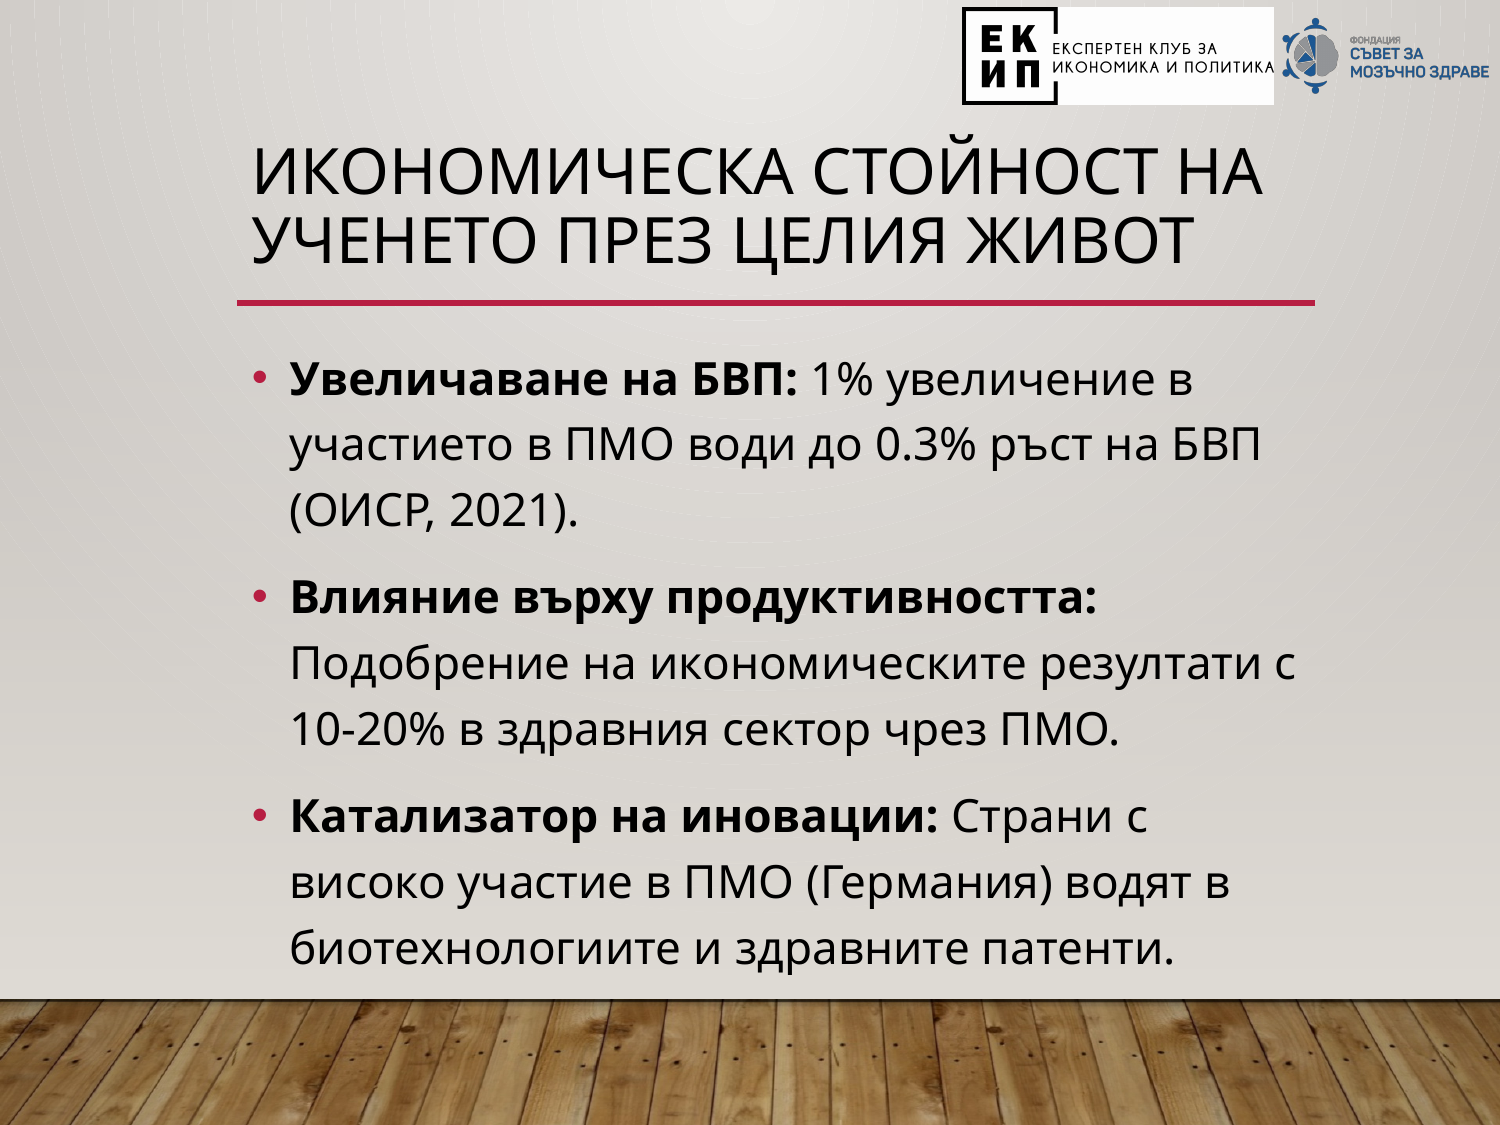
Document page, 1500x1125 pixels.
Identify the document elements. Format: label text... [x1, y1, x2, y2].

picture [962, 7, 1500, 105]
picture [0, 999, 1500, 1125]
title Икономическа стойност на ученето през целия живот [236, 131, 1315, 305]
list Увеличаване на БВП: 1% увеличение в участието в ПМО води до 0.3% ръст на БВП (ОИСР, 2021). Влияние върху продуктивността: Подобрение на икономическите резултати с 10-20% в здравния сектор чрез ПМО. Катализатор на иновации: Страни с високо участие в ПМО (Германия) водят в биотехнологиите и здравните патенти. [236, 330, 1315, 897]
